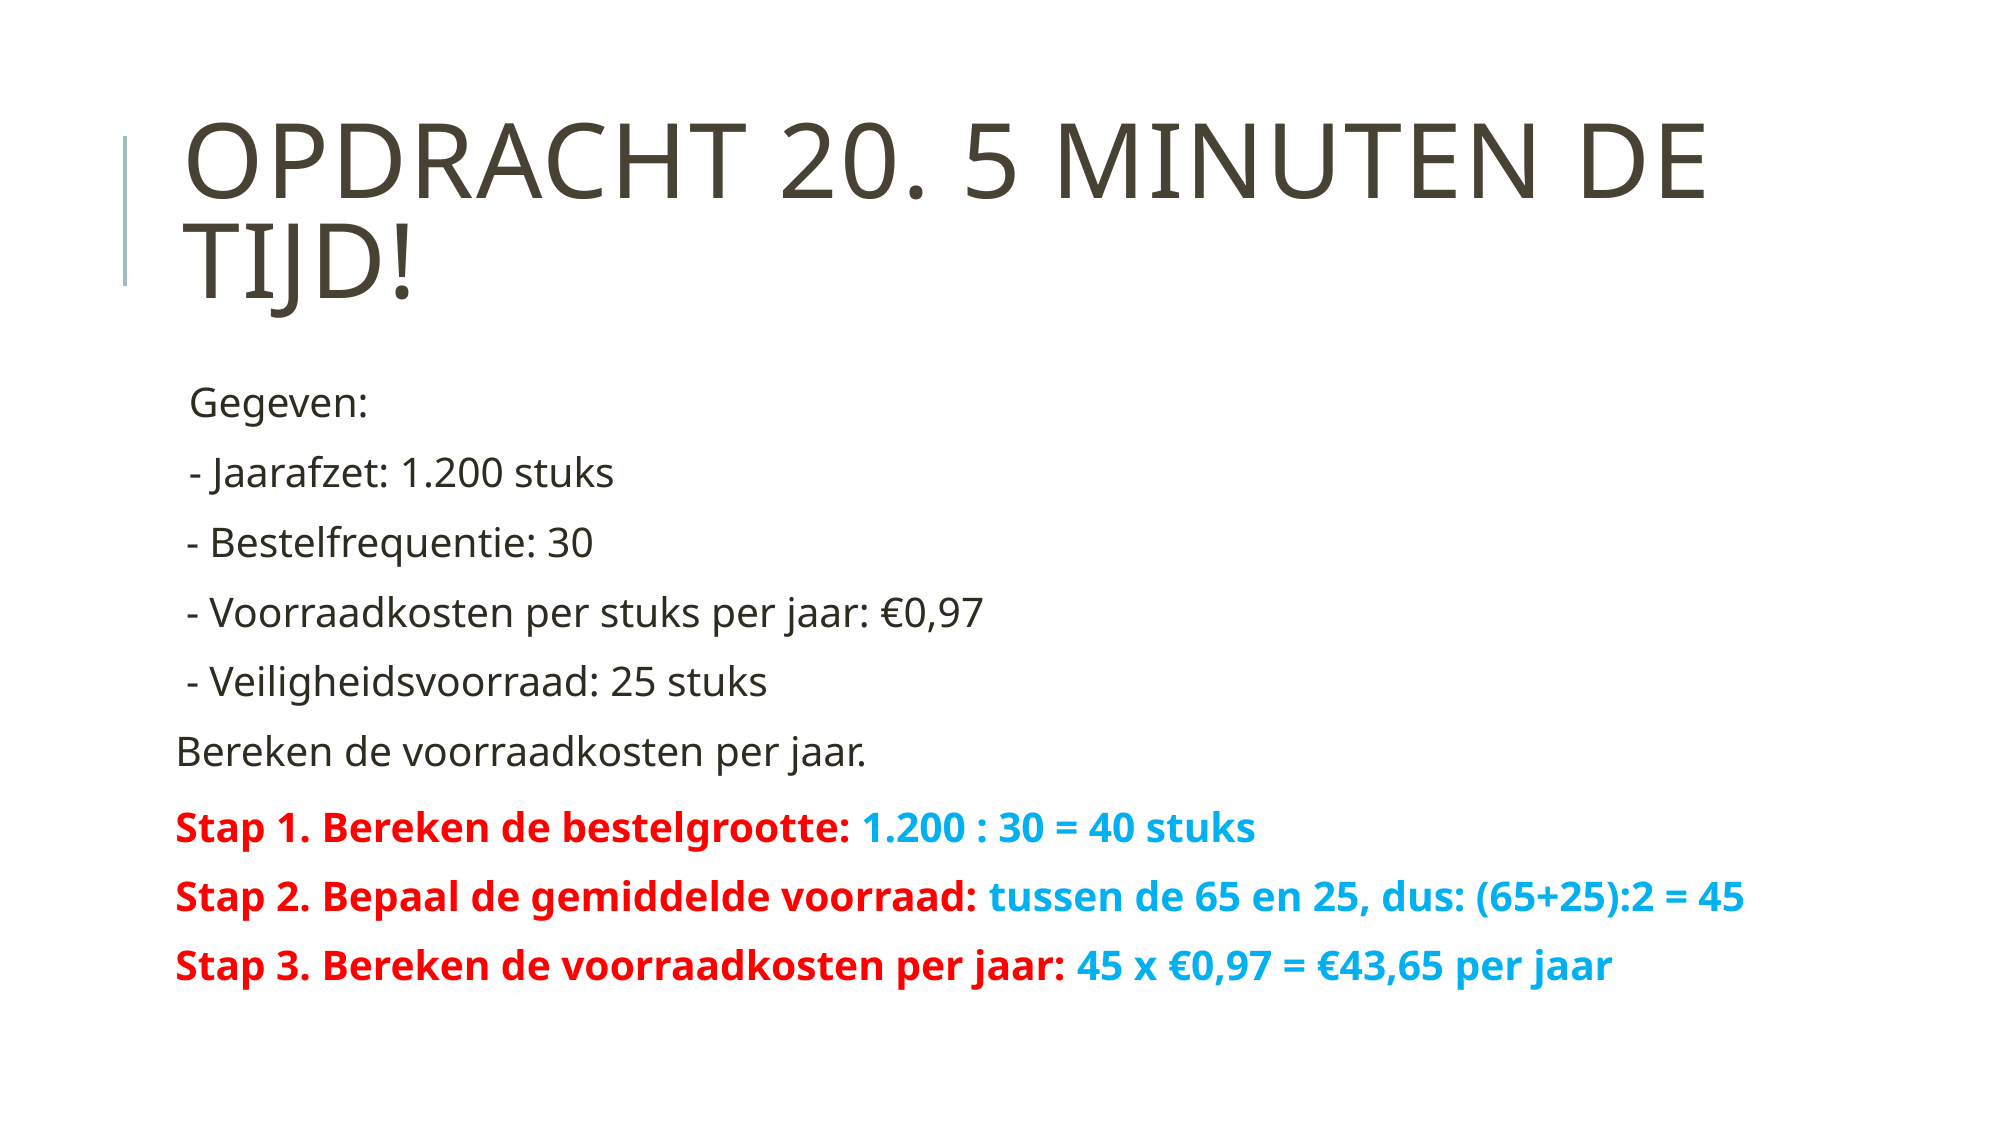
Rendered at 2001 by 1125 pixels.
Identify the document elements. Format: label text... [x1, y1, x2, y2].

list Gegeven: - Jaarafzet: 1.200 stuks - Bestelfrequentie: 30 - Voorraadkosten per stuks per jaar: €0,97 - Veiligheidsvoorraad: 25 stuks Bereken de voorraadkosten per jaar. Stap 1. Bereken de bestelgrootte: 1.200 : 30 = 40 stuks Stap 2. Bepaal de gemiddelde voorraad: tussen de 65 en 25, dus: (65+25):2 = 45 Stap 3. Bereken de voorraadkosten per jaar: 45 x €0,97 = €43,65 per jaar [168, 375, 1763, 1035]
title Opdracht 20. 5 minuten de tijd! [168, 96, 1763, 342]
